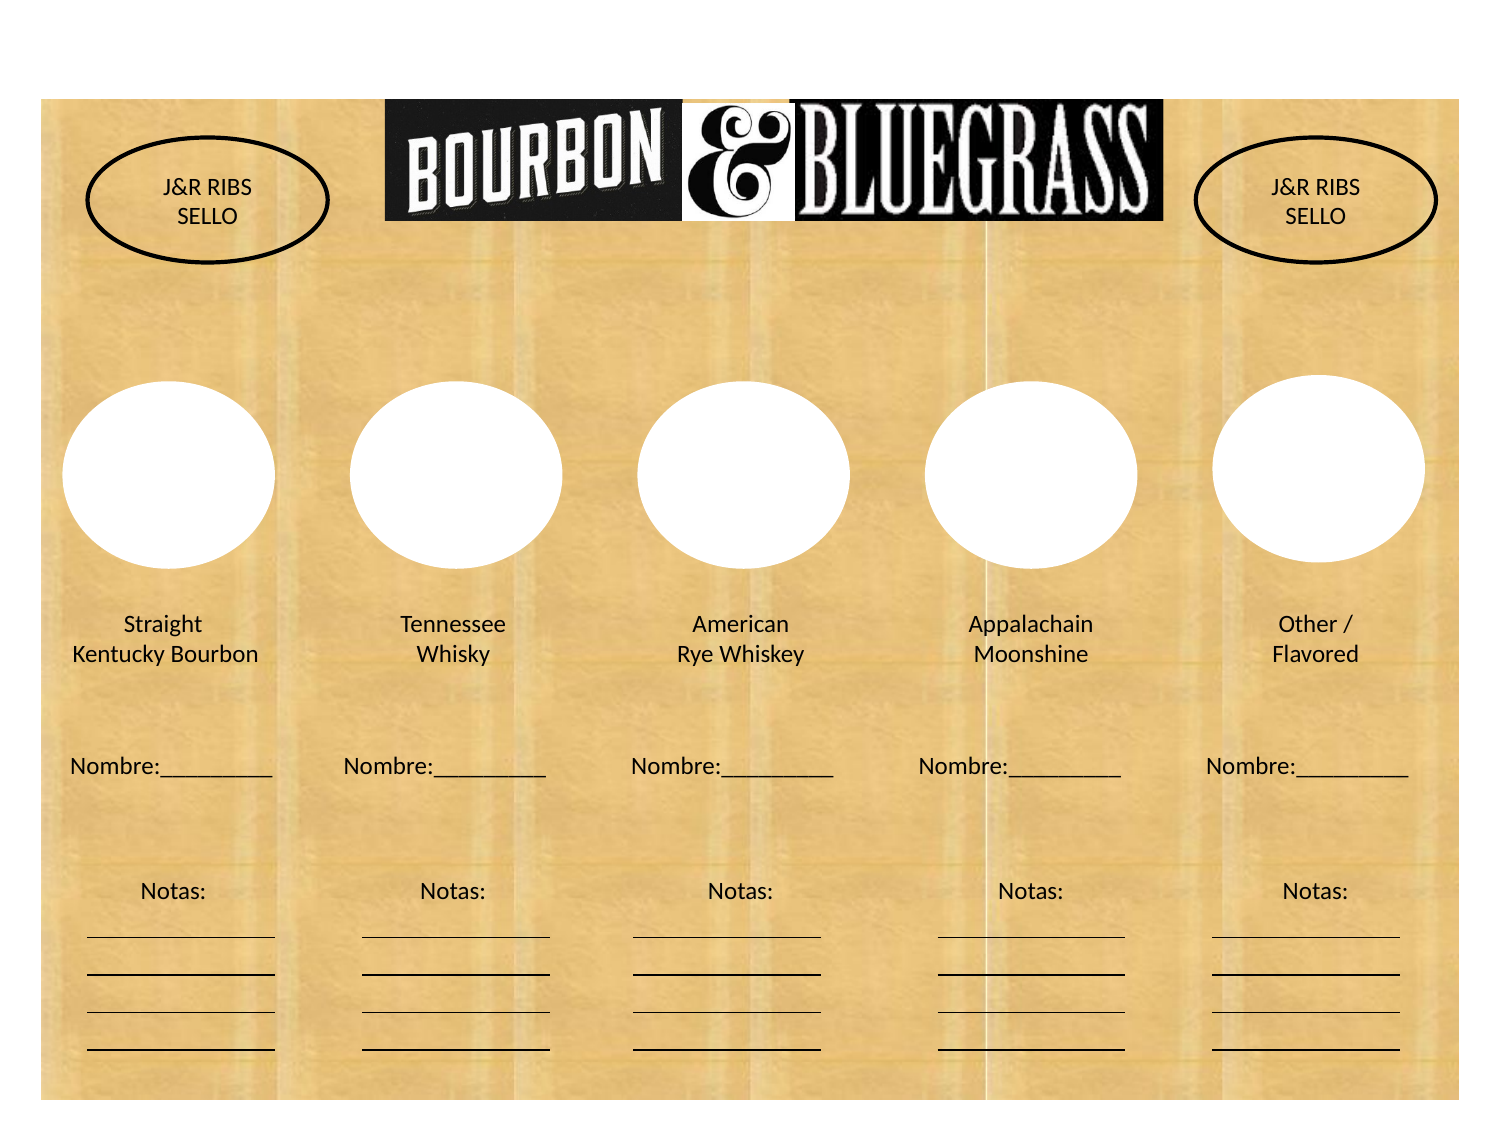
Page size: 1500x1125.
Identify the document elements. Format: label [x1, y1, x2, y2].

picture [41, 99, 1459, 1101]
